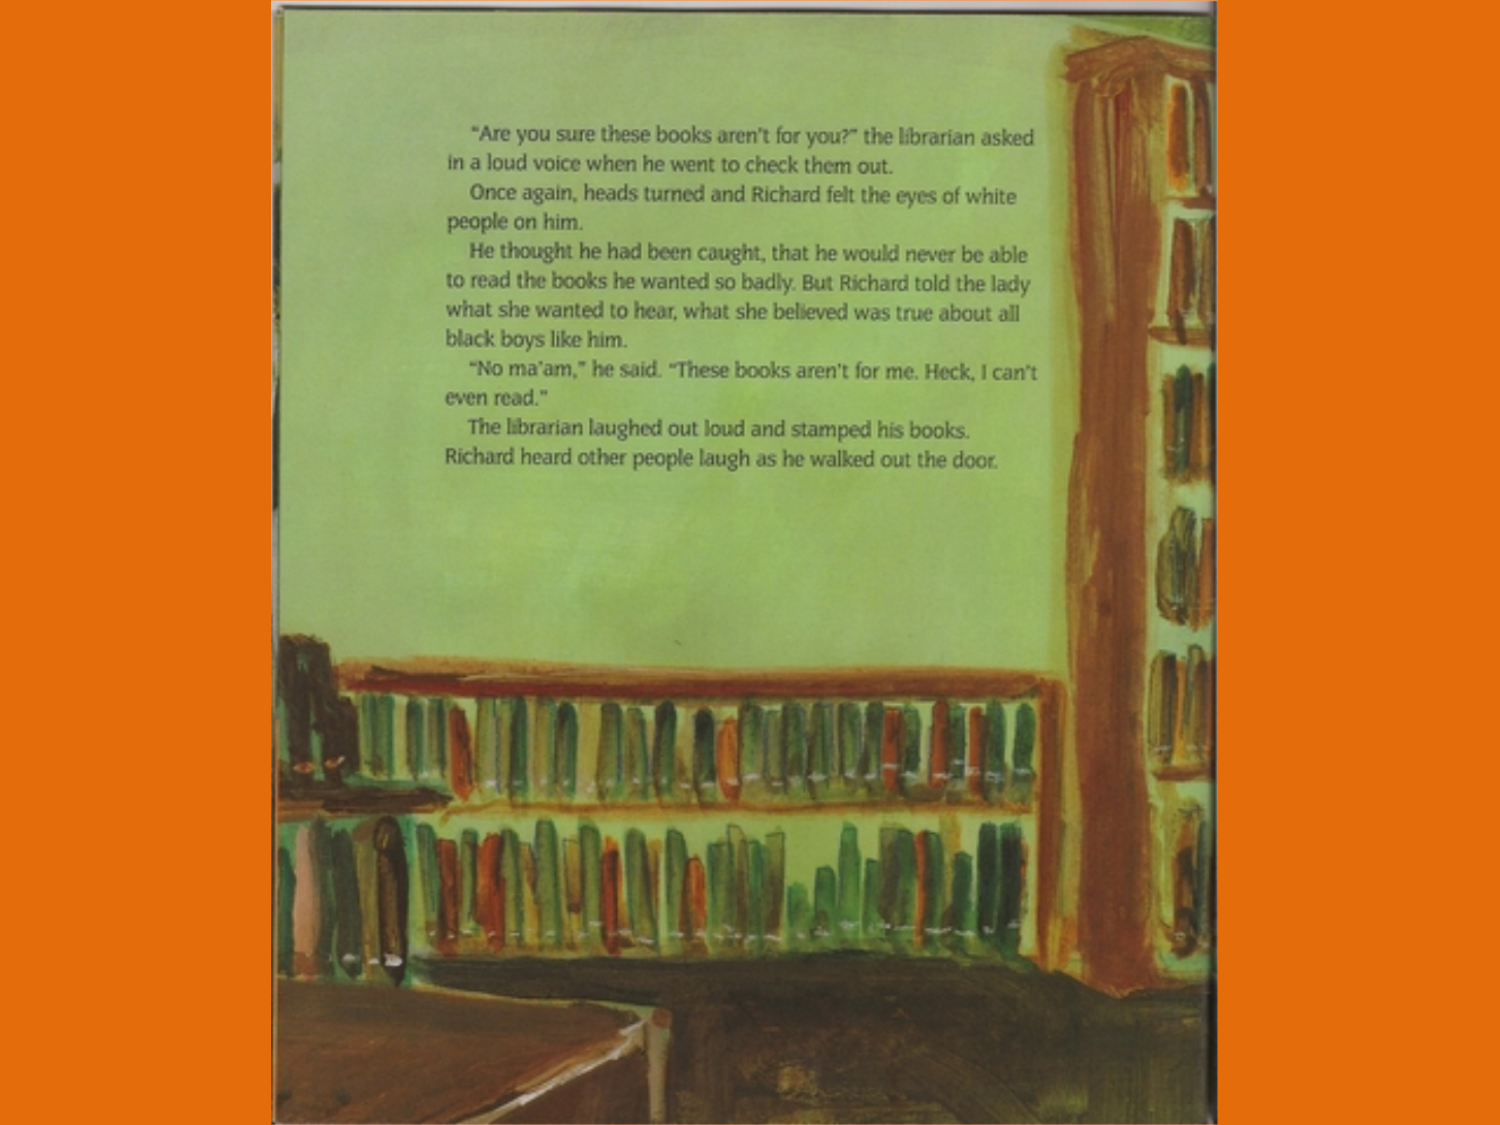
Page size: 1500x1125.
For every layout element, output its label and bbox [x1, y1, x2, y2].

picture [269, 0, 1218, 1125]
